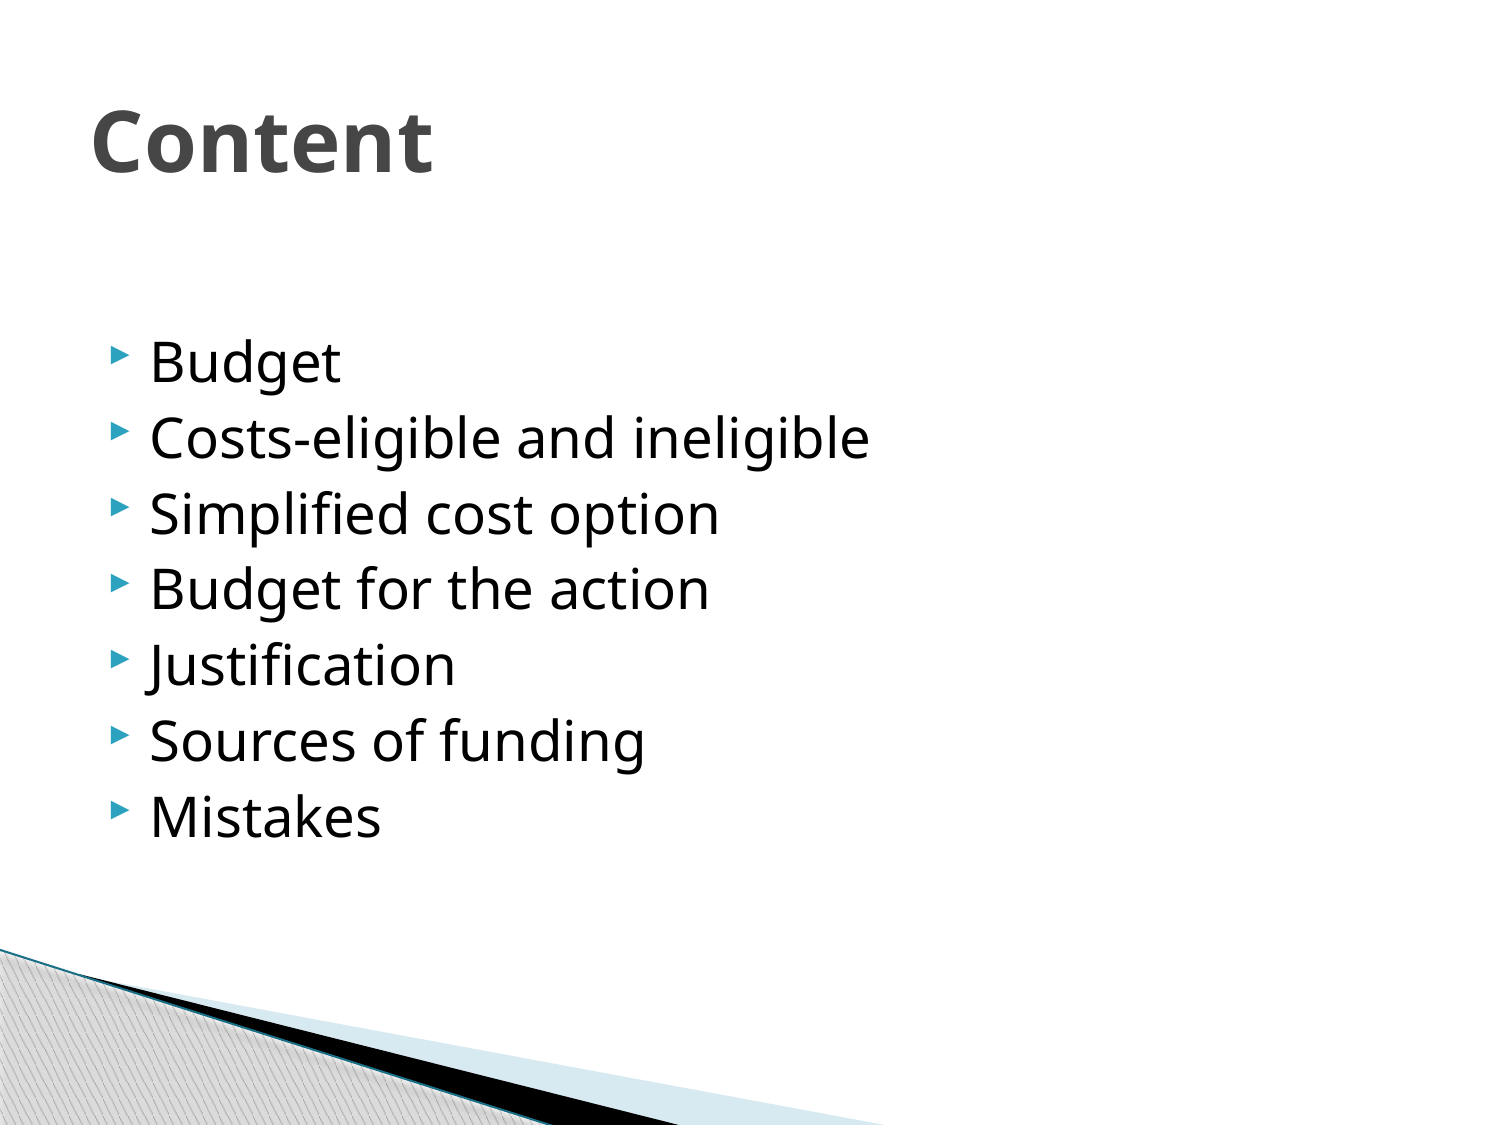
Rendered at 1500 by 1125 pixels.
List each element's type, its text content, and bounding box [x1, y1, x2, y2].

title Content [75, 45, 1425, 233]
list Budget Costs-eligible and ineligible Simplified cost option Budget for the action Justification Sources of funding Mistakes [75, 243, 1425, 986]
